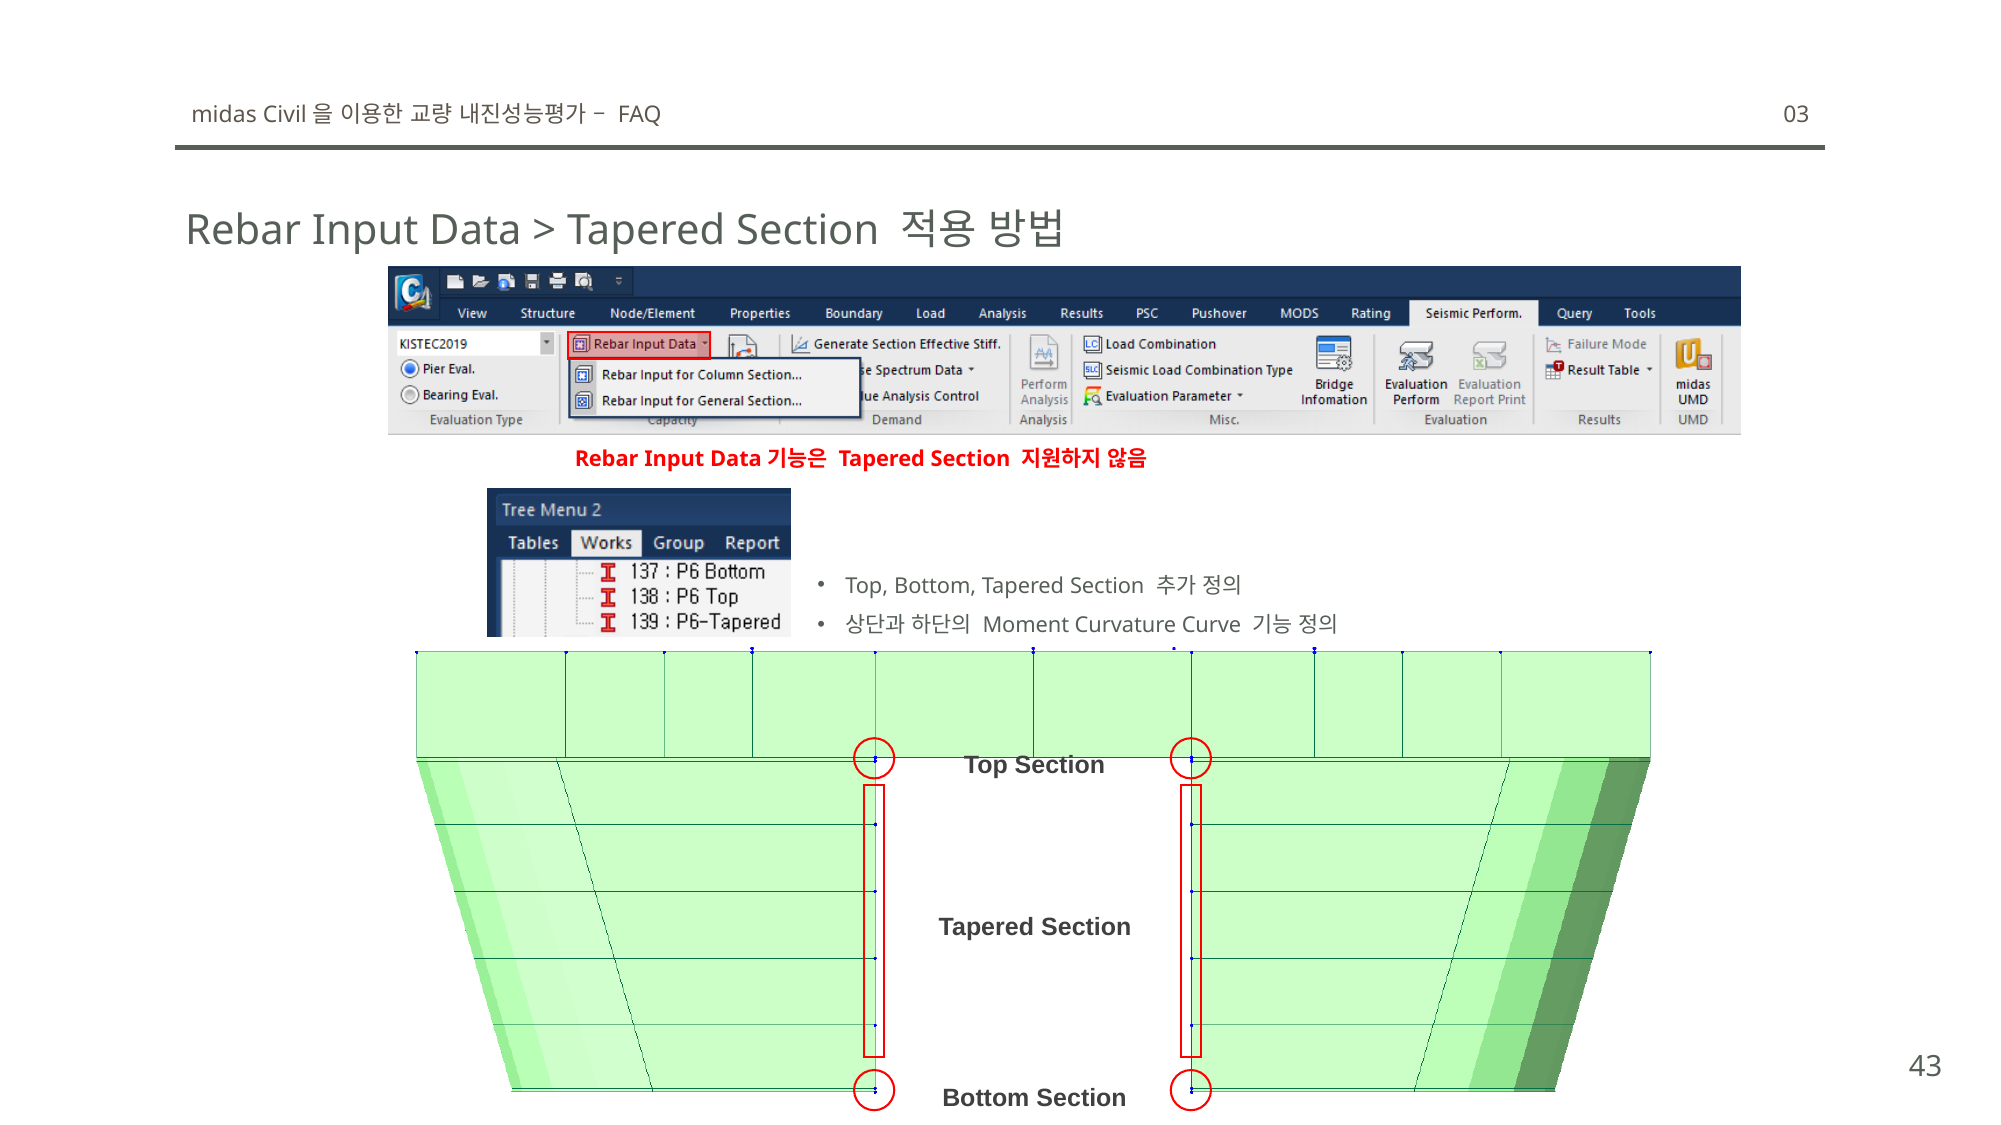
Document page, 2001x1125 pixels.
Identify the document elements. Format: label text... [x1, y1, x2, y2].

text_box 43 [1894, 1039, 1958, 1090]
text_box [405, 640, 1665, 1114]
text_box Rebar Input Data > Tapered Section 적용 방법 [170, 195, 1081, 260]
picture [487, 488, 791, 637]
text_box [167, 91, 1825, 135]
text_box Rebar Input Data기능은 Tapered Section 지원하지 않음 [559, 435, 1337, 479]
text_box Top, Bottom, Tapered Section 추가 정의 상단과 하단의 Moment Curvature Curve 기능 정의 [802, 550, 1580, 640]
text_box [388, 267, 1741, 435]
